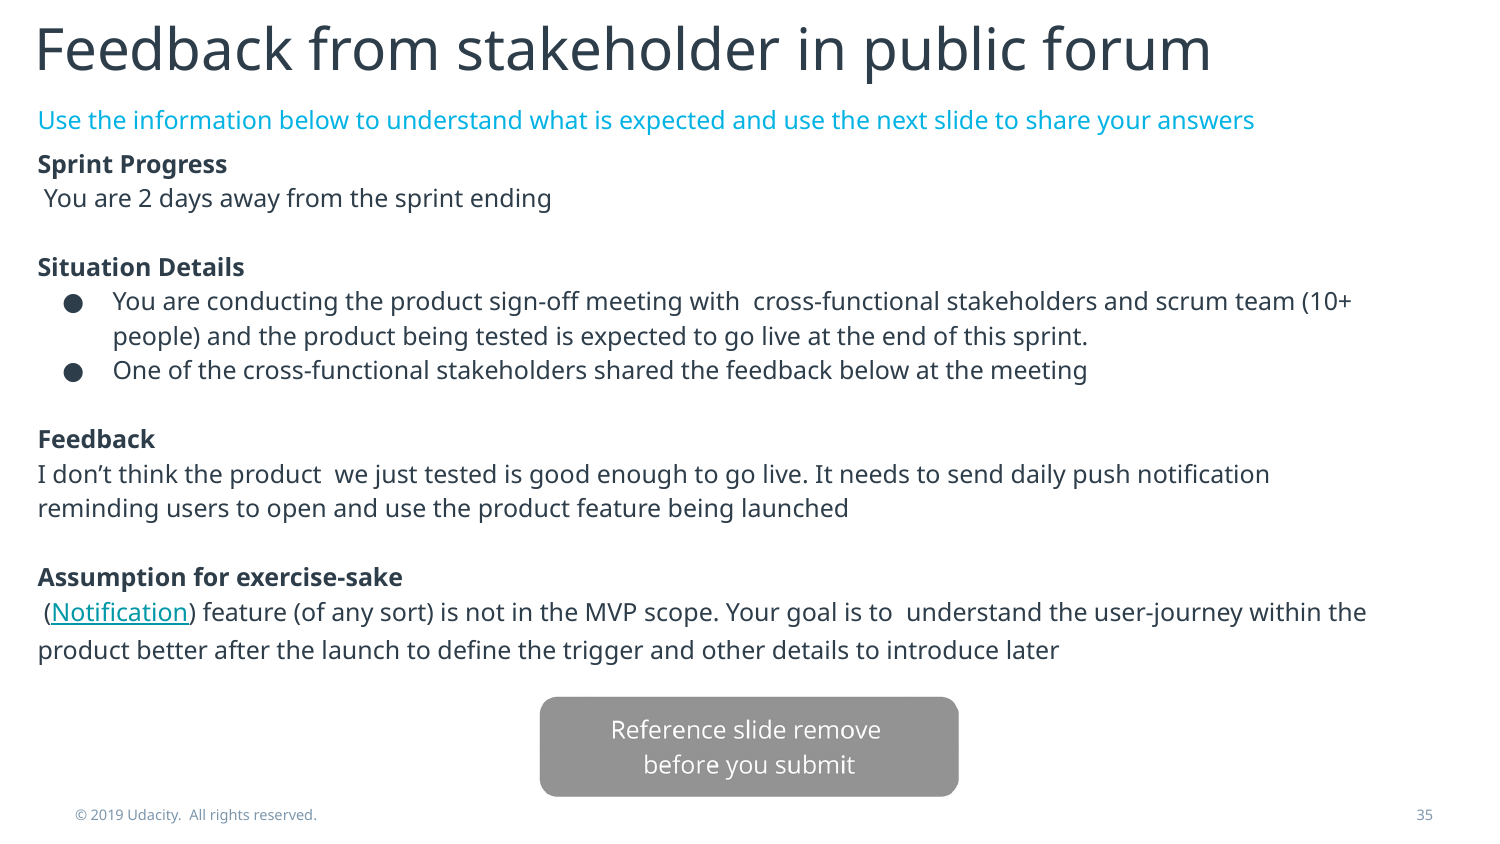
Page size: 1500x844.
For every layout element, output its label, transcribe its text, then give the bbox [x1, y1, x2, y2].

list Use the information below to understand what is expected and use the next slide to share your answers [37, 99, 1388, 143]
title Feedback from stakeholder in public forum [34, 12, 1388, 93]
slide_number ‹#› [1416, 806, 1434, 826]
picture [535, 693, 961, 800]
list Sprint Progress You are 2 days away from the sprint ending Situation Details You are conducting the product sign-off meeting with cross-functional stakeholders and scrum team (10+ people) and the product being tested is expected to go live at the end of this sprint. One of the cross-functional stakeholders shared the feedback below at the meeting Feedback I don’t think the product we just tested is good enough to go live. It needs to send daily push notification reminding users to open and use the product feature being launched Assumption for exercise-sake (Notification) feature (of any sort) is not in the MVP scope. Your goal is to understand the user-journey within the product better after the launch to define the trigger and other details to introduce later [37, 143, 1388, 677]
list © 2019 Udacity. All rights reserved. [75, 806, 725, 826]
